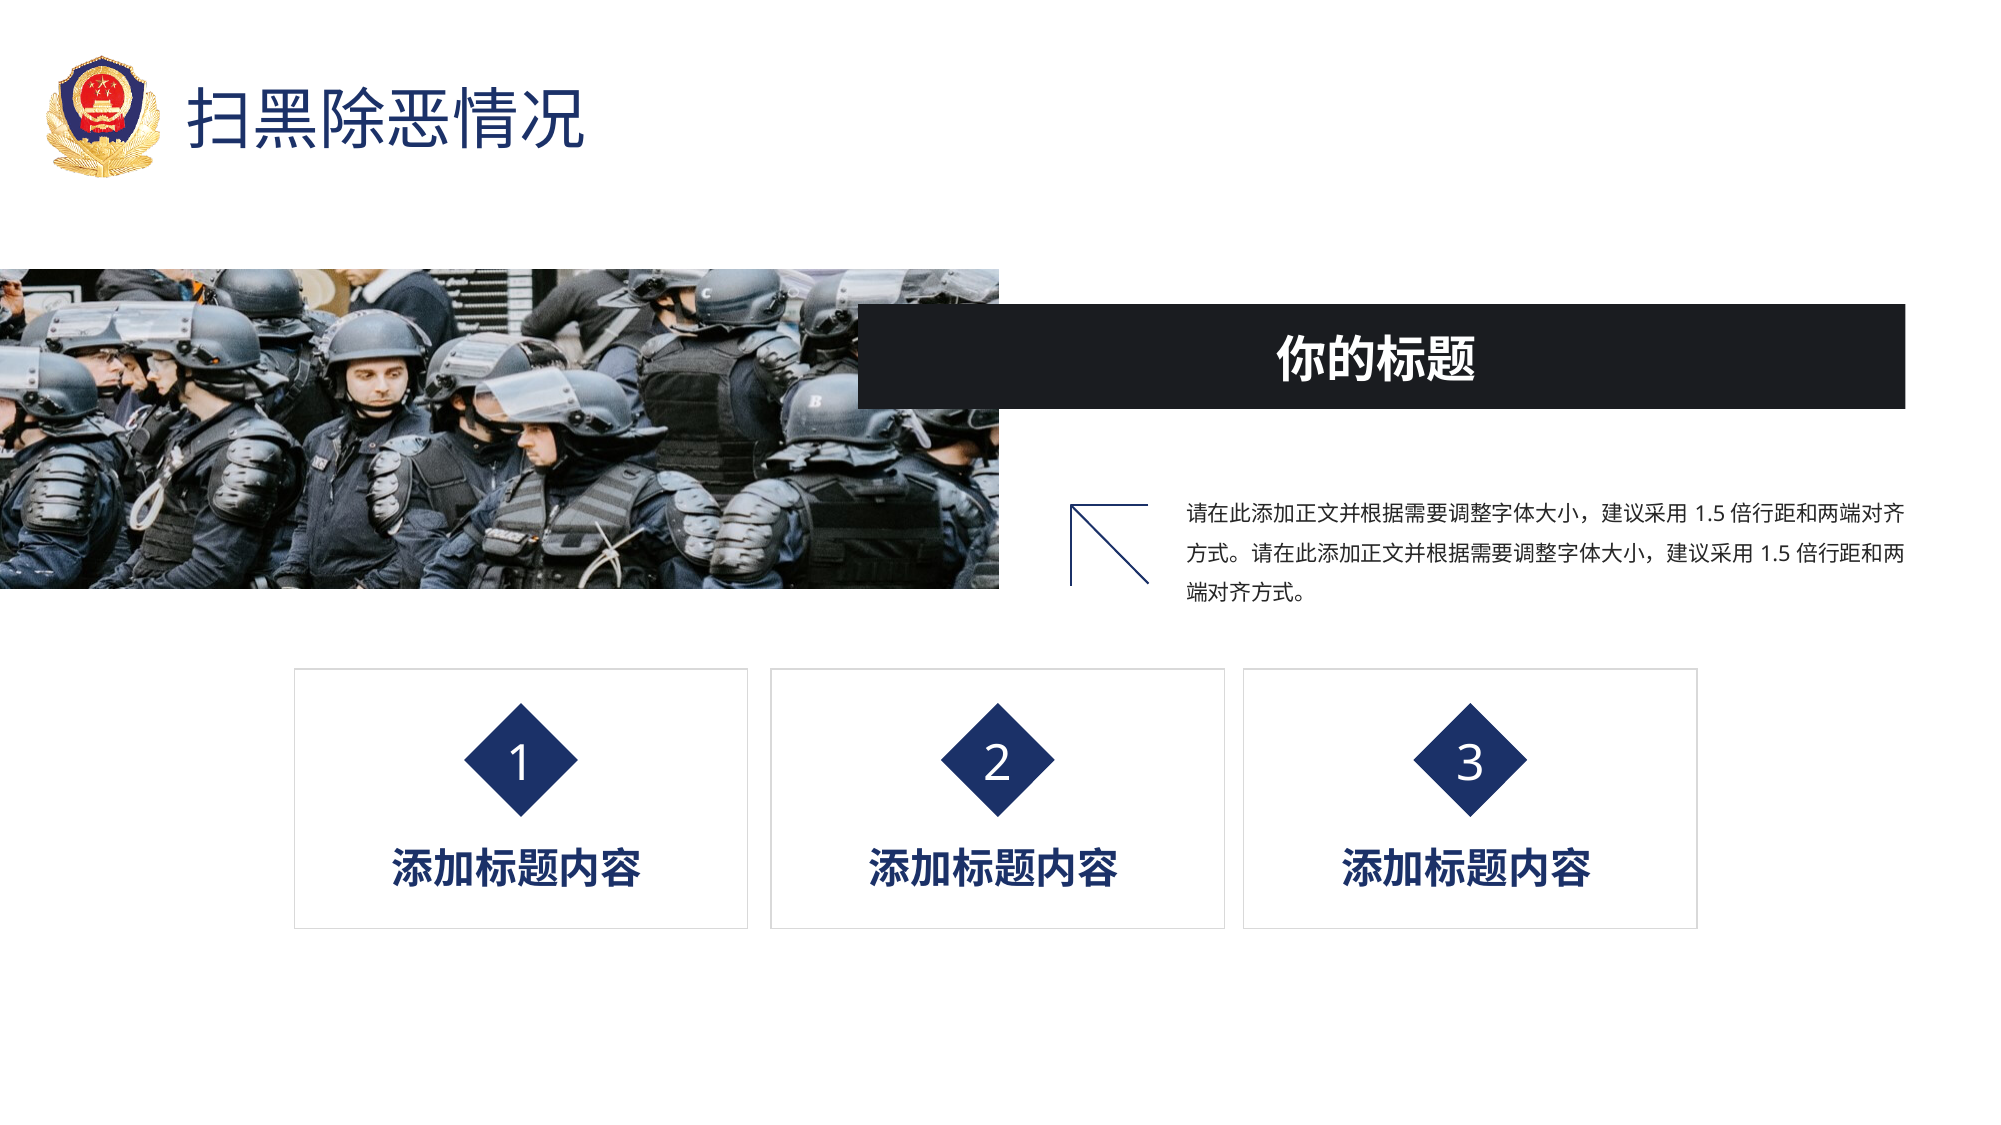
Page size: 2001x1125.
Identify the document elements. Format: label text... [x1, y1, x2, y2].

text_box 1 [450, 723, 591, 798]
text_box 2 [927, 723, 1068, 798]
text_box [1243, 668, 1698, 930]
text_box 请在此添加正文并根据需要调整字体大小，建议采用1.5倍行距和两端对齐方式。请在此添加正文并根据需要调整字体大小，建议采用1.5倍行距和两端对齐方式。 [1186, 479, 1906, 652]
text_box [857, 303, 1906, 410]
text_box [1450, 702, 1491, 723]
text_box [770, 668, 1225, 930]
text_box 你的标题 [1115, 326, 1638, 388]
text_box [501, 798, 541, 818]
text_box 3 [1400, 723, 1541, 798]
text_box [500, 702, 542, 723]
text_box [978, 798, 1018, 818]
text_box [0, 268, 1000, 589]
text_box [1070, 505, 1149, 587]
text_box [1451, 798, 1490, 818]
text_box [32, 42, 825, 186]
text_box 添加标题内容 [294, 834, 741, 899]
text_box 添加标题内容 [771, 834, 1217, 899]
text_box [977, 702, 1019, 723]
text_box [293, 668, 748, 930]
text_box 添加标题内容 [1243, 834, 1690, 899]
